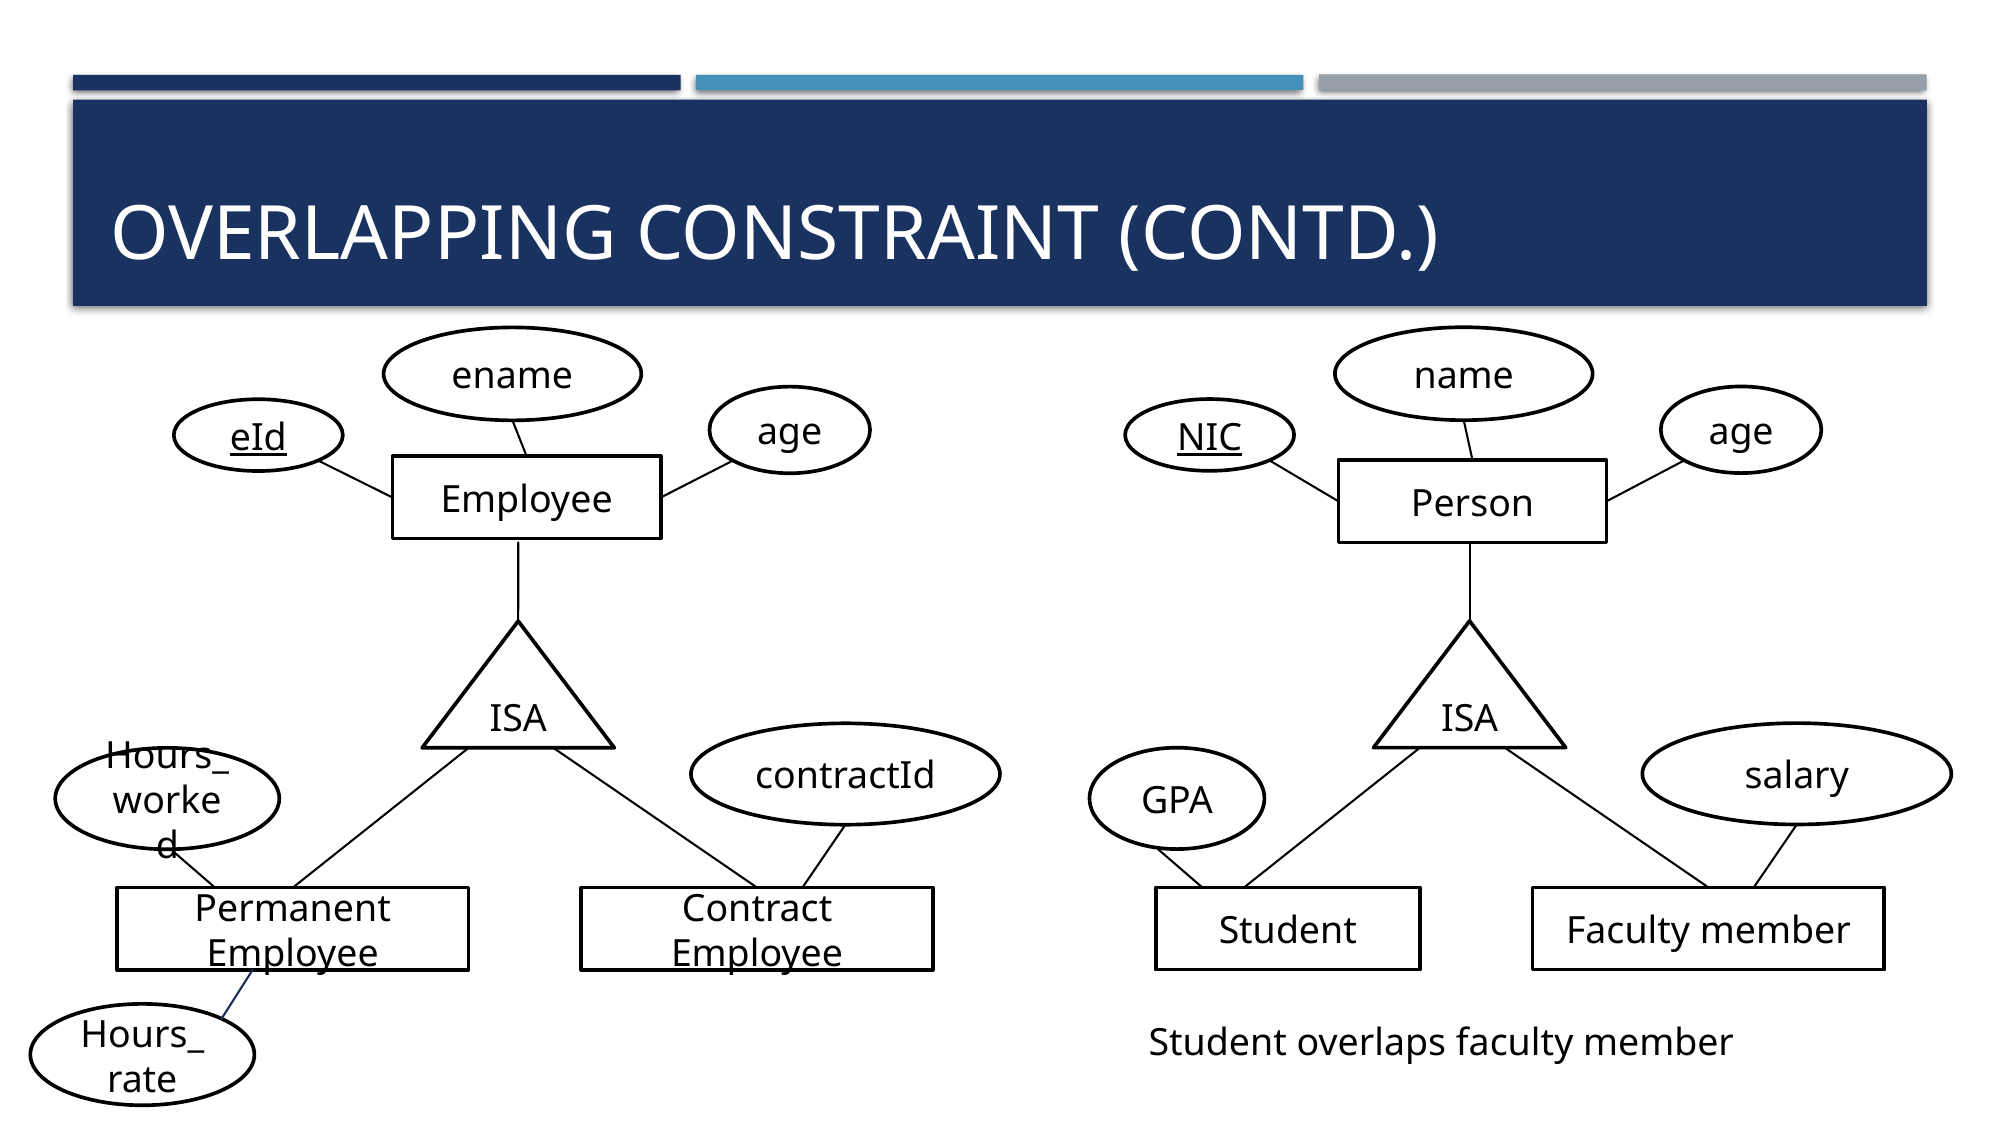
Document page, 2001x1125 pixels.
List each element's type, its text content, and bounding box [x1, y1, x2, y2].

title Overlapping constraint (Contd.) [95, 119, 1905, 282]
text_box Student overlaps faculty member [1134, 1010, 1750, 1070]
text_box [29, 326, 1001, 1106]
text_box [1088, 326, 1952, 971]
